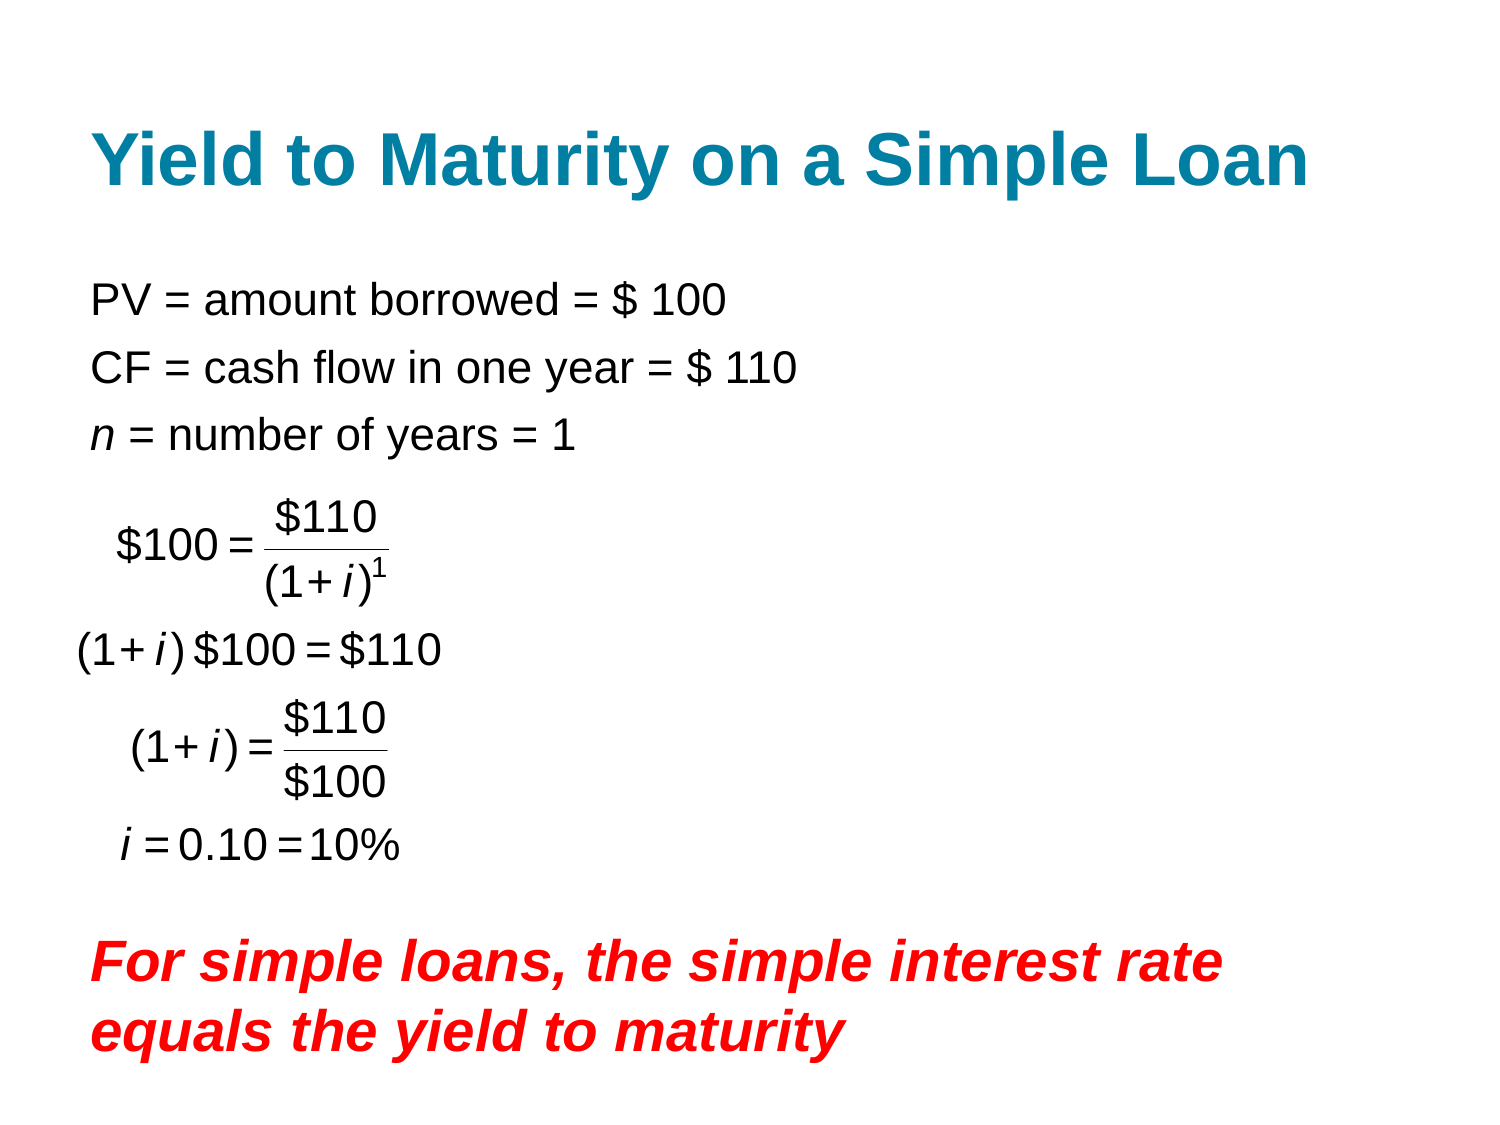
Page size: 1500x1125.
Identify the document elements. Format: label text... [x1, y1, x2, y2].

list For simple loans, the simple interest rate equals the yield to maturity [75, 907, 1414, 1053]
list P V = amount borrowed = $ 100 C F = cash flow in one year = $ 110 n = number of years = 1 [75, 254, 1180, 473]
title Yield to Maturity on a Simple Loan [75, 35, 1425, 216]
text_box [74, 492, 447, 866]
